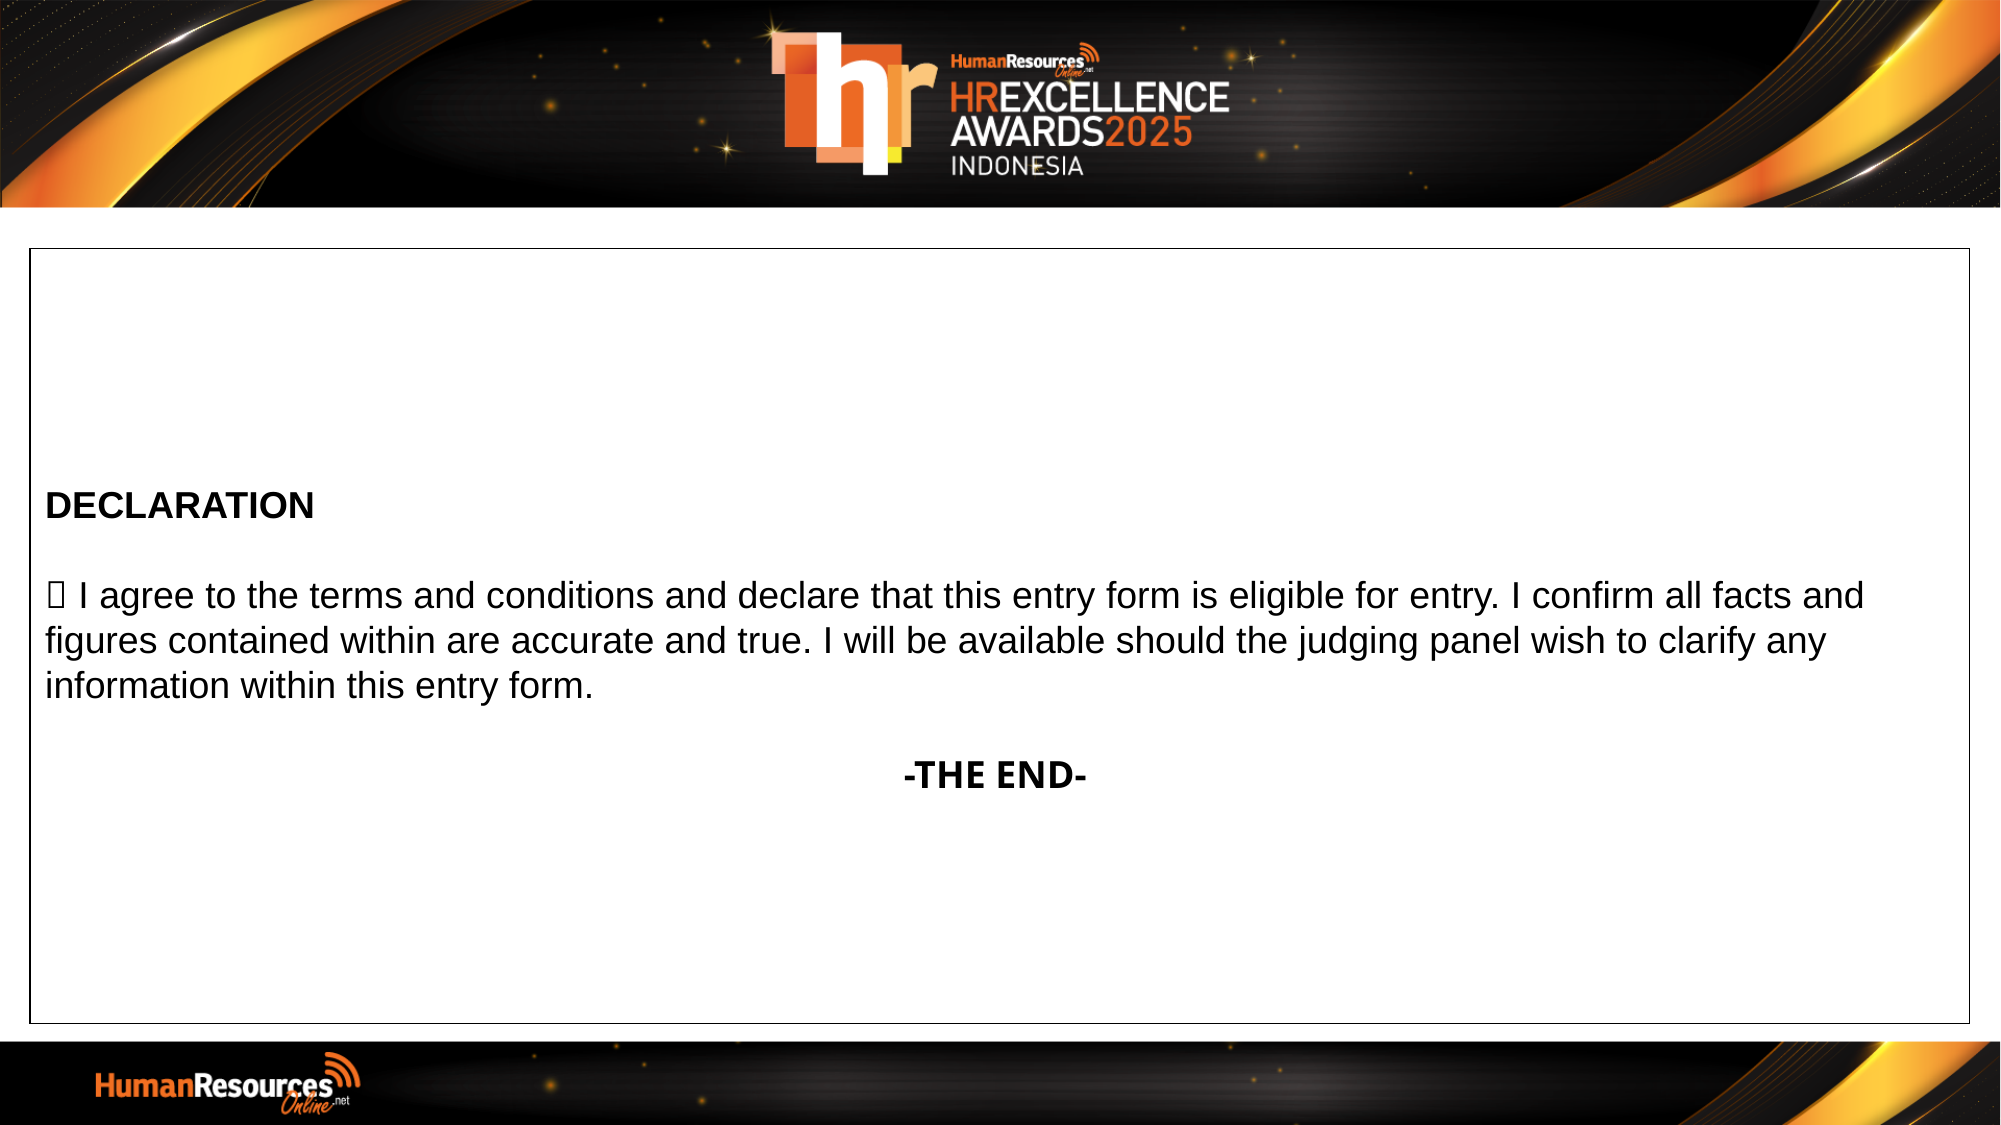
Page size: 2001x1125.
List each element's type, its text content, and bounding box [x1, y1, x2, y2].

picture [0, 0, 2001, 1125]
text_box DECLARATION  I agree to the terms and conditions and declare that this entry form is eligible for entry. I confirm all facts and figures contained within are accurate and true. I will be available should the judging panel wish to clarify any information within this entry form. -THE END- [30, 248, 1970, 1024]
